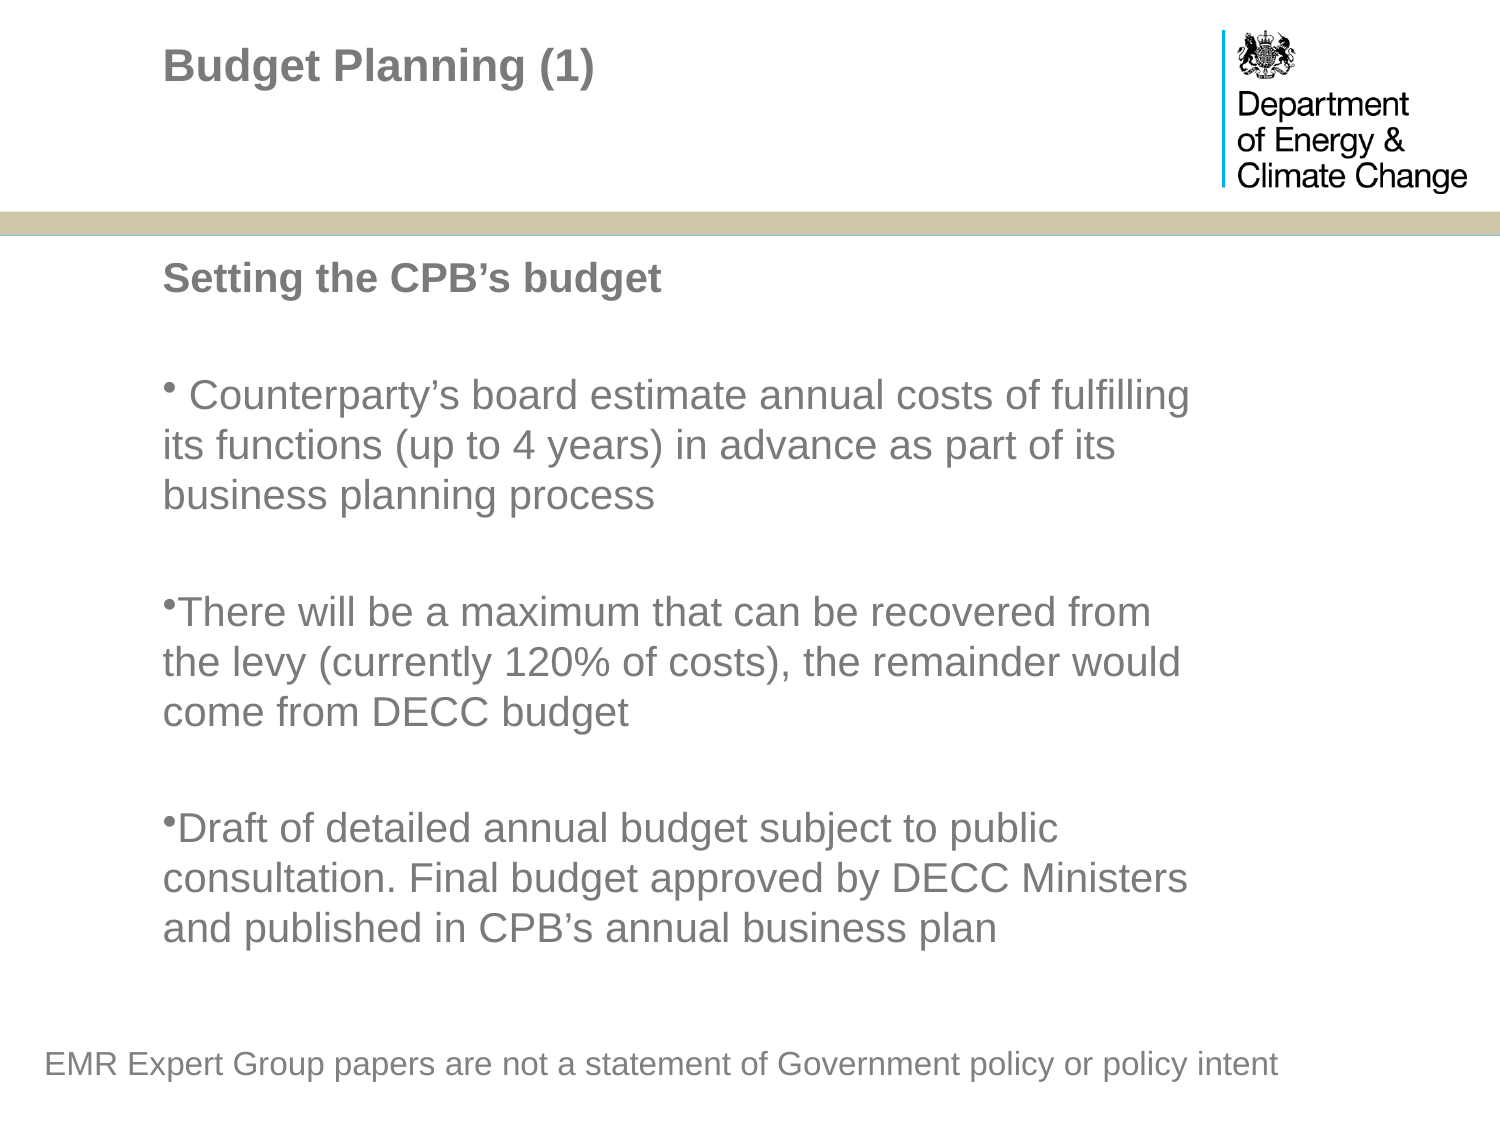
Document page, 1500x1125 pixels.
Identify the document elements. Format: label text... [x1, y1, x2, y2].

picture [1222, 30, 1467, 194]
text_box EMR Expert Group papers are not a statement of Government policy or policy intent [29, 1034, 1500, 1090]
picture [0, 208, 1500, 236]
list Setting the CPB’s budget Counterparty’s board estimate annual costs of fulfilling its functions (up to 4 years) in advance as part of its business planning process There will be a maximum that can be recovered from the levy (currently 120% of costs), the remainder would come from DECC budget Draft of detailed annual budget subject to public consultation. Final budget approved by DECC Ministers and published in CPB’s annual business plan [147, 243, 1234, 1024]
title Budget Planning (1) [147, 27, 1034, 112]
